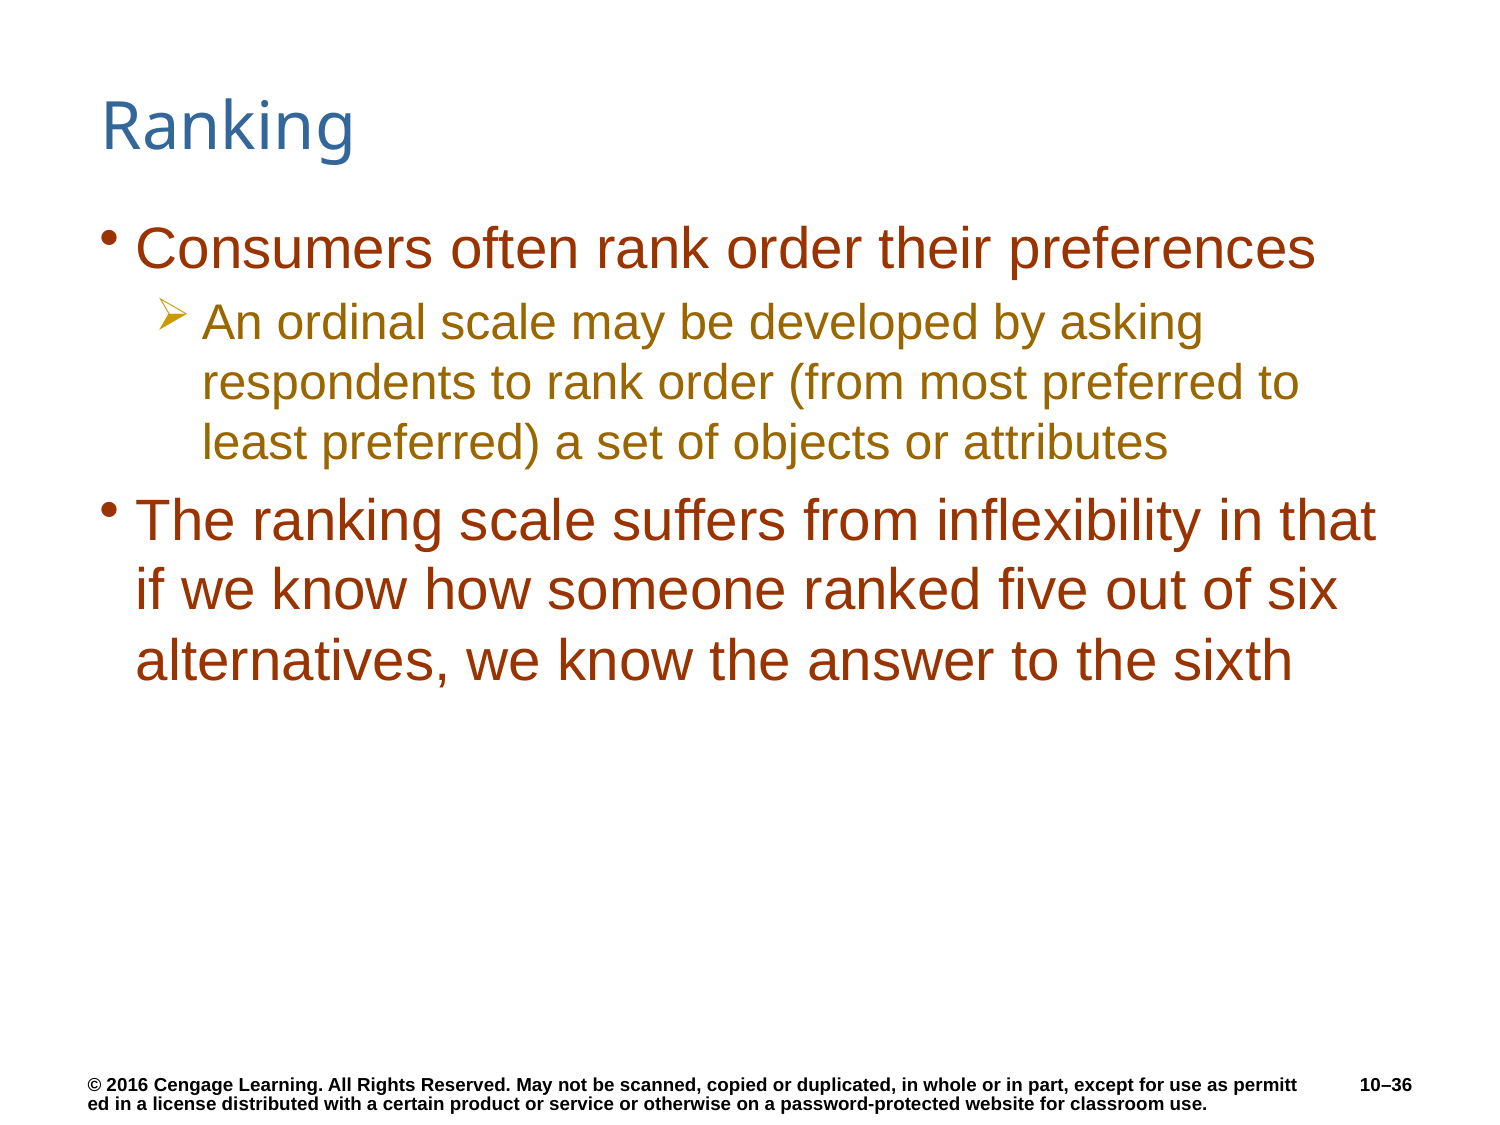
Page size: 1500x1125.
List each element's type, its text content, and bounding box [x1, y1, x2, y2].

list Consumers often rank order their preferences An ordinal scale may be developed by asking respondents to rank order (from most preferred to least preferred) a set of objects or attributes The ranking scale suffers from inflexibility in that if we know how someone ranked five out of six alternatives, we know the answer to the sixth [84, 202, 1414, 1013]
title Ranking [85, 75, 1411, 171]
footer © 2016 Cengage Learning. All Rights Reserved. May not be scanned, copied or duplicated, in whole or in part, except for use as permitted in a license distributed with a certain product or service or otherwise on a password-protected website for classroom use. [87, 1057, 1050, 1103]
slide_number 10–36 [1050, 1042, 1413, 1103]
